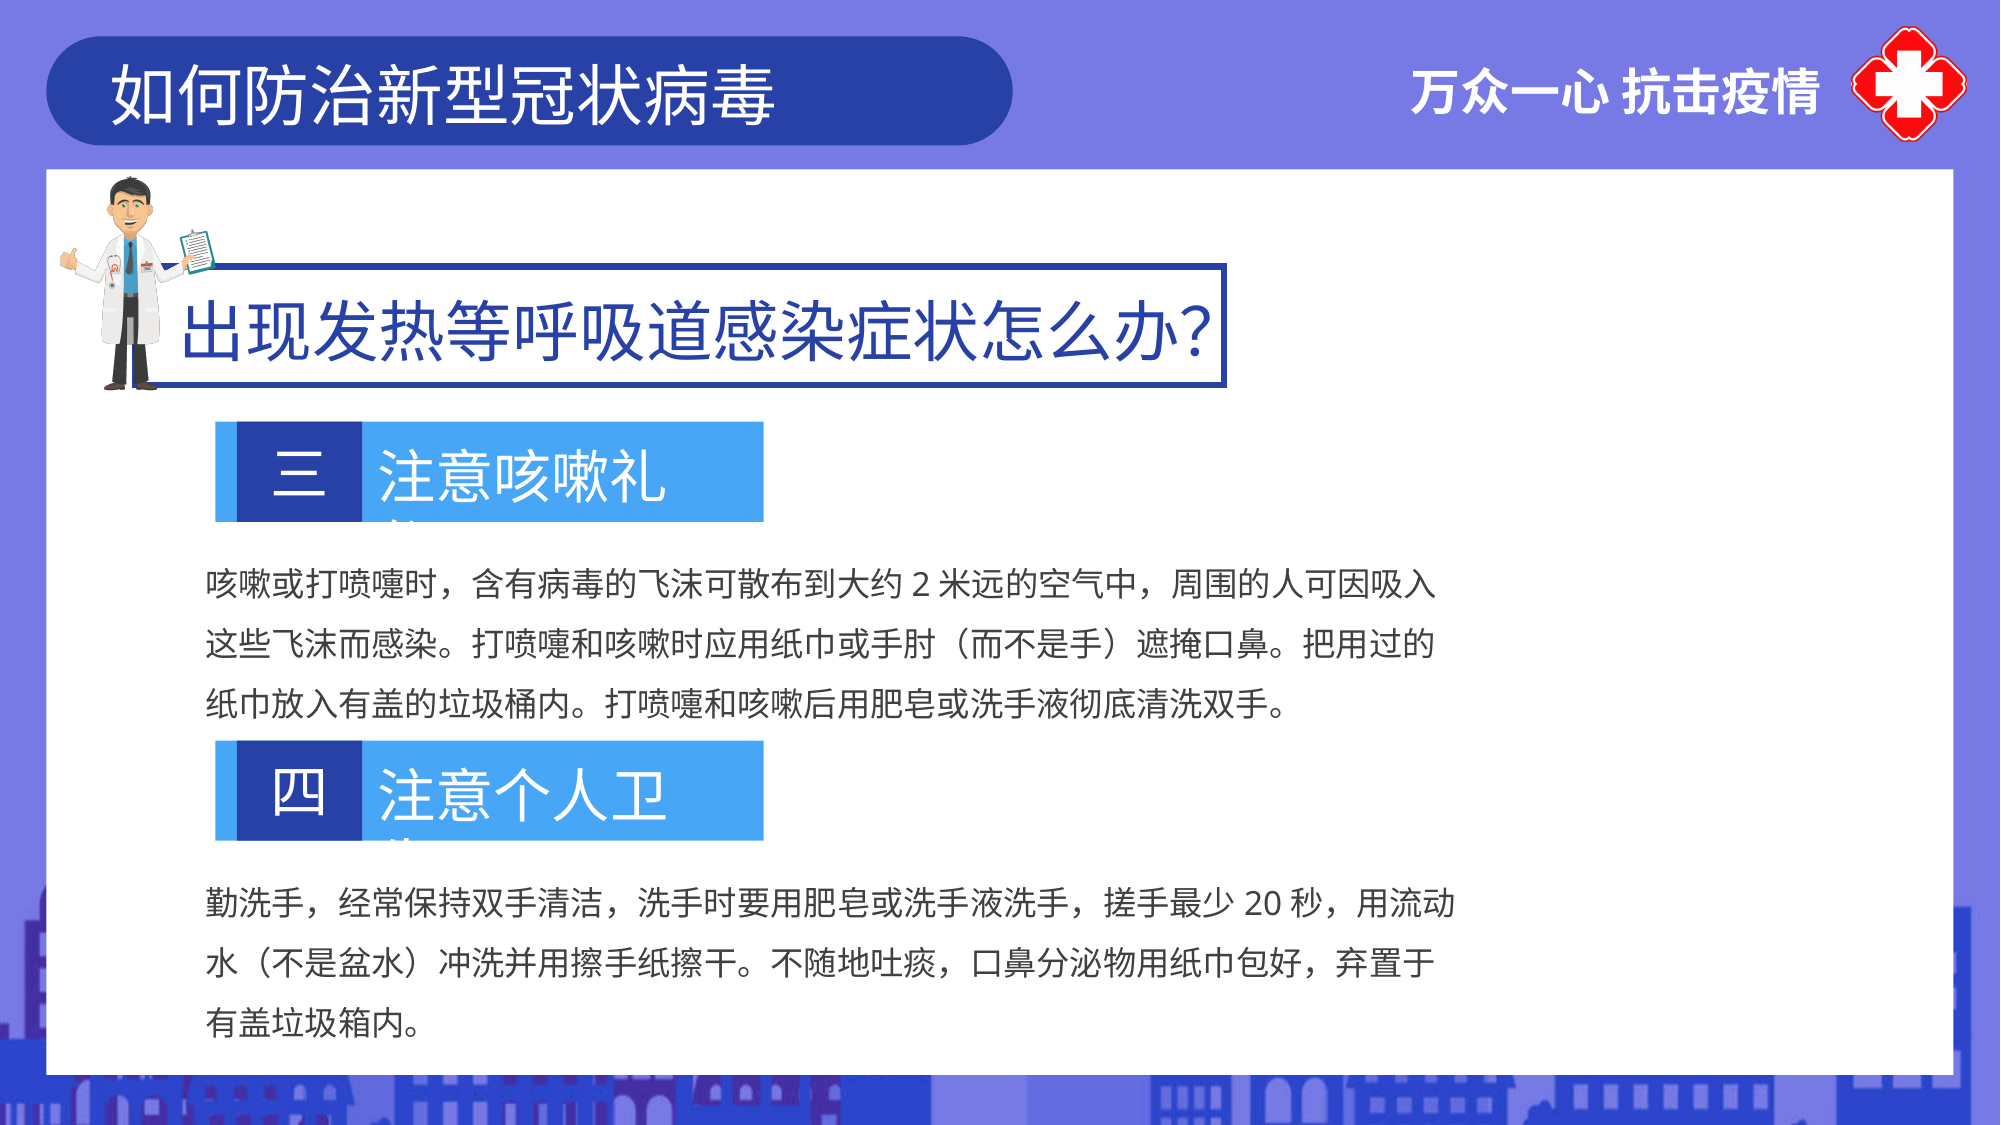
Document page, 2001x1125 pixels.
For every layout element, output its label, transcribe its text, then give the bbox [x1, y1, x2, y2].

text_box [45, 35, 1014, 147]
picture [0, 0, 2000, 1125]
text_box [363, 740, 765, 842]
text_box 出现发热等呼吸道感染症状怎么办？ [216, 282, 1196, 377]
text_box [216, 265, 1225, 386]
text_box 如何防治新型冠状病毒 [94, 45, 965, 141]
text_box [214, 421, 236, 523]
text_box [214, 740, 236, 842]
text_box 四 [236, 740, 363, 842]
text_box 三 [236, 421, 363, 523]
text_box 咳嗽或打喷嚏时，含有病毒的飞沫可散布到大约2米远的空气中，周围的人可因吸入这些飞沫而感染。打喷嚏和咳嗽时应用纸巾或手肘（而不是手）遮掩口鼻。把用过的纸巾放入有盖的垃圾桶内。打喷嚏和咳嗽后用肥皂或洗手液彻底清洗双手。 [190, 535, 1483, 731]
text_box 注意咳嗽礼仪 [362, 432, 739, 535]
text_box 勤洗手，经常保持双手清洁，洗手时要用肥皂或洗手液洗手，搓手最少20秒，用流动水（不是盆水）冲洗并用擦手纸擦干。不随地吐痰，口鼻分泌物用纸巾包好，弃置于有盖垃圾箱内。 [190, 854, 1483, 1050]
text_box [363, 421, 765, 523]
text_box 注意个人卫生 [362, 751, 738, 854]
